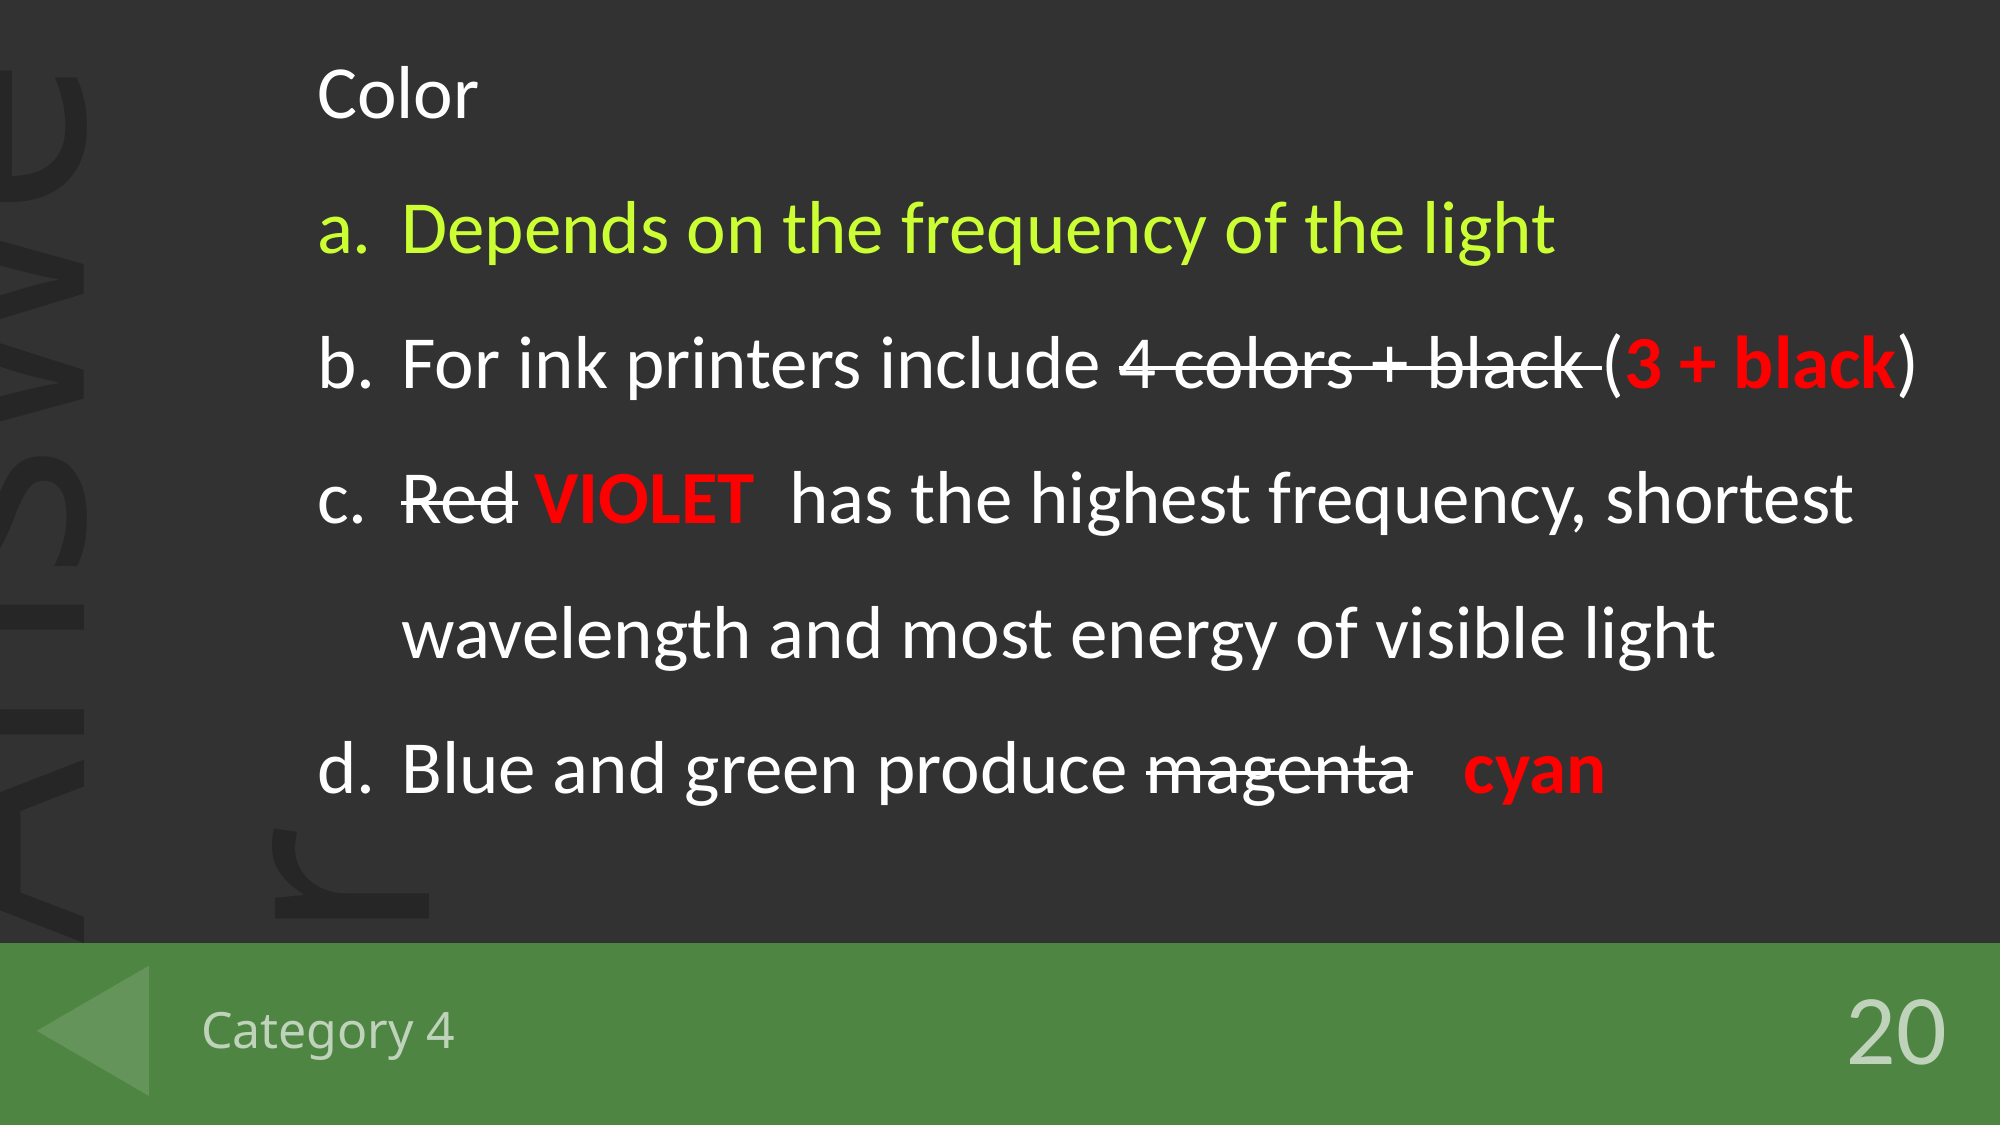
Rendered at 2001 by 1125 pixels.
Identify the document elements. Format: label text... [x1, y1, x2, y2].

list 20 [1494, 967, 1963, 1097]
title Category 4 [185, 967, 1494, 1097]
list Color Depends on the frequency of the light For ink printers include 4 colors + black (3 + black) Red VIOLET has the highest frequency, shortest wavelength and most energy of visible light Blue and green produce magenta cyan [302, 307, 1974, 636]
